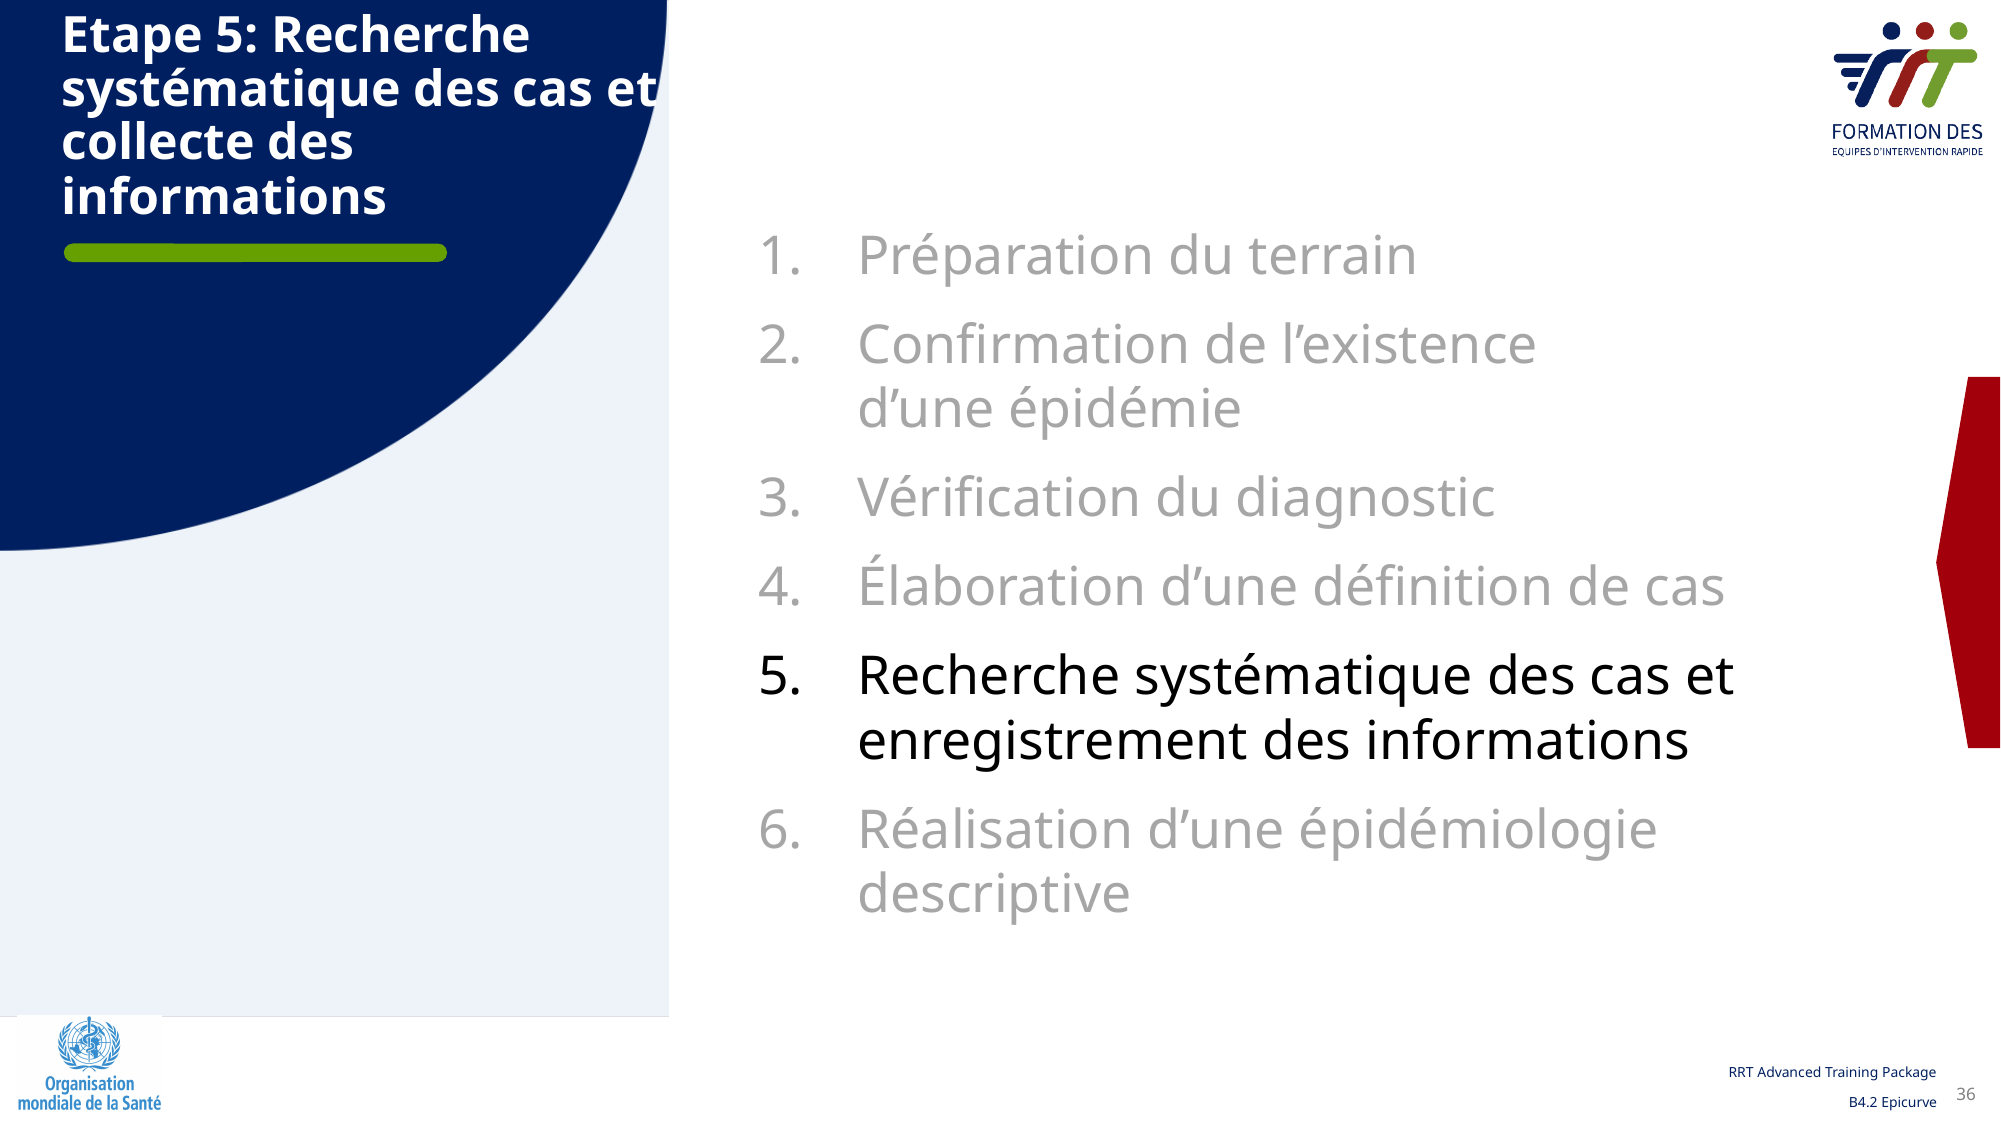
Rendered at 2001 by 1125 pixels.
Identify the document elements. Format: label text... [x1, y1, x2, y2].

picture [1832, 21, 1983, 157]
title Etape 5: Recherche systématique des cas et collecte des informations [53, 172, 677, 338]
picture [0, 0, 669, 1111]
text_box Préparation du terrain Confirmation de l’existence d’une épidémie Vérification du diagnostic Élaboration d’une définition de cas Recherche systématique des cas et enregistrement des informations Réalisation d’une épidémiologie descriptive [743, 213, 1888, 933]
